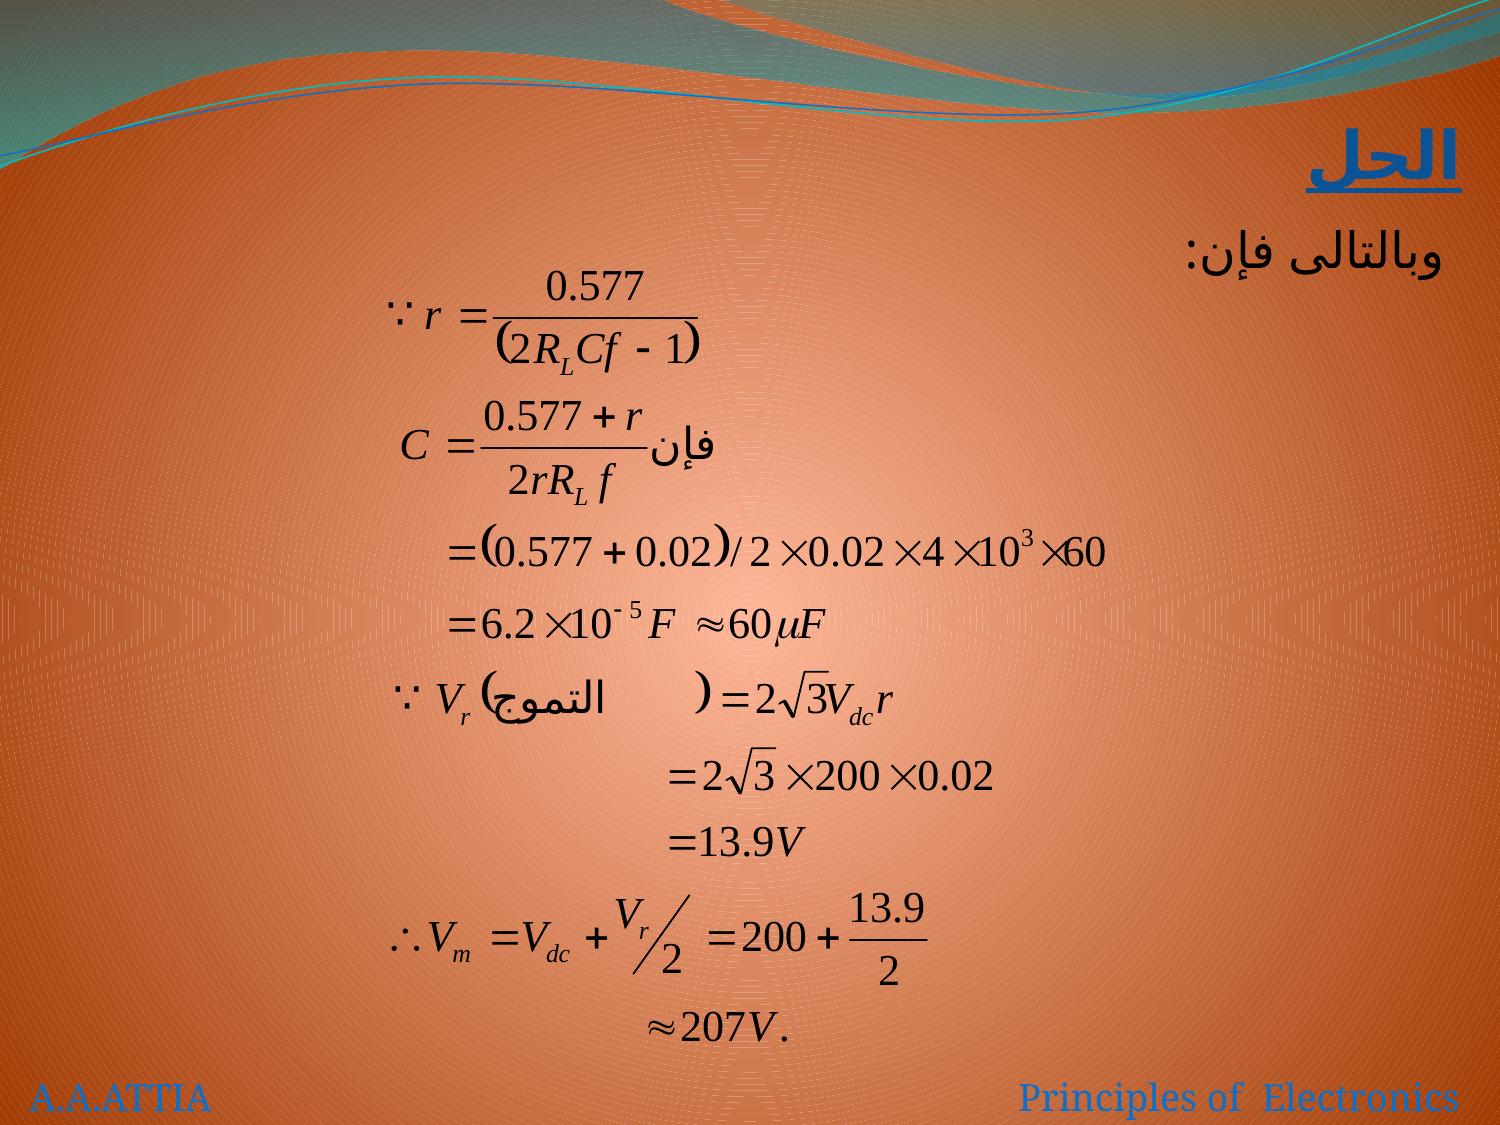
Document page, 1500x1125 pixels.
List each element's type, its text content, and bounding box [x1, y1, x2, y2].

text_box الحل [1204, 105, 1477, 201]
text_box A.A.ATTIA Principles of Electronics [14, 1066, 1478, 1125]
text_box [384, 1066, 1117, 1071]
text_box وبالتالى فإن: [1169, 211, 1460, 287]
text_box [386, 257, 1115, 1060]
